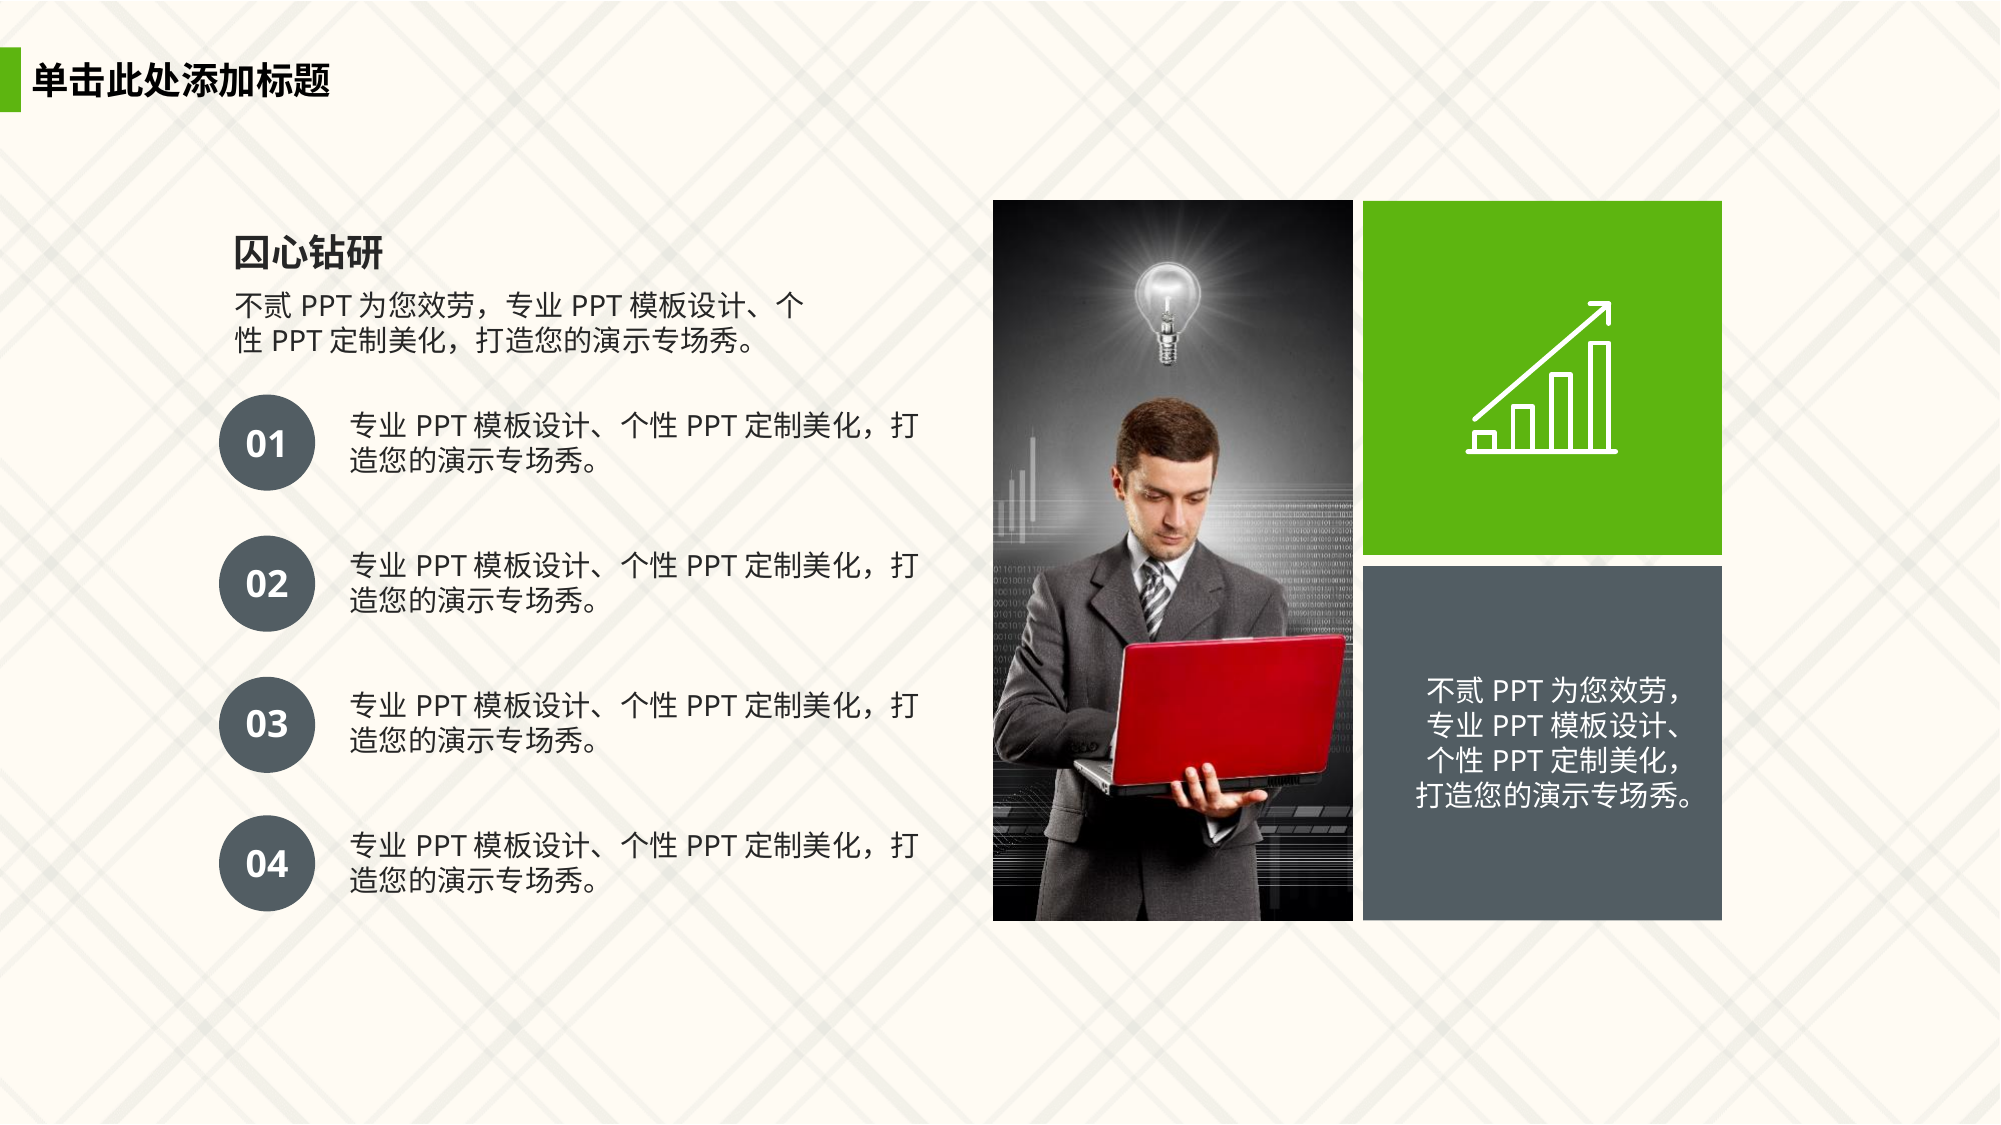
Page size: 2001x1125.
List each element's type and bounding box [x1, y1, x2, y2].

picture [0, 1, 2000, 1124]
text_box [218, 221, 835, 366]
text_box [215, 676, 319, 773]
text_box [215, 394, 319, 491]
text_box [215, 815, 319, 912]
text_box [1467, 303, 1616, 452]
text_box [0, 47, 363, 113]
text_box [215, 535, 319, 632]
